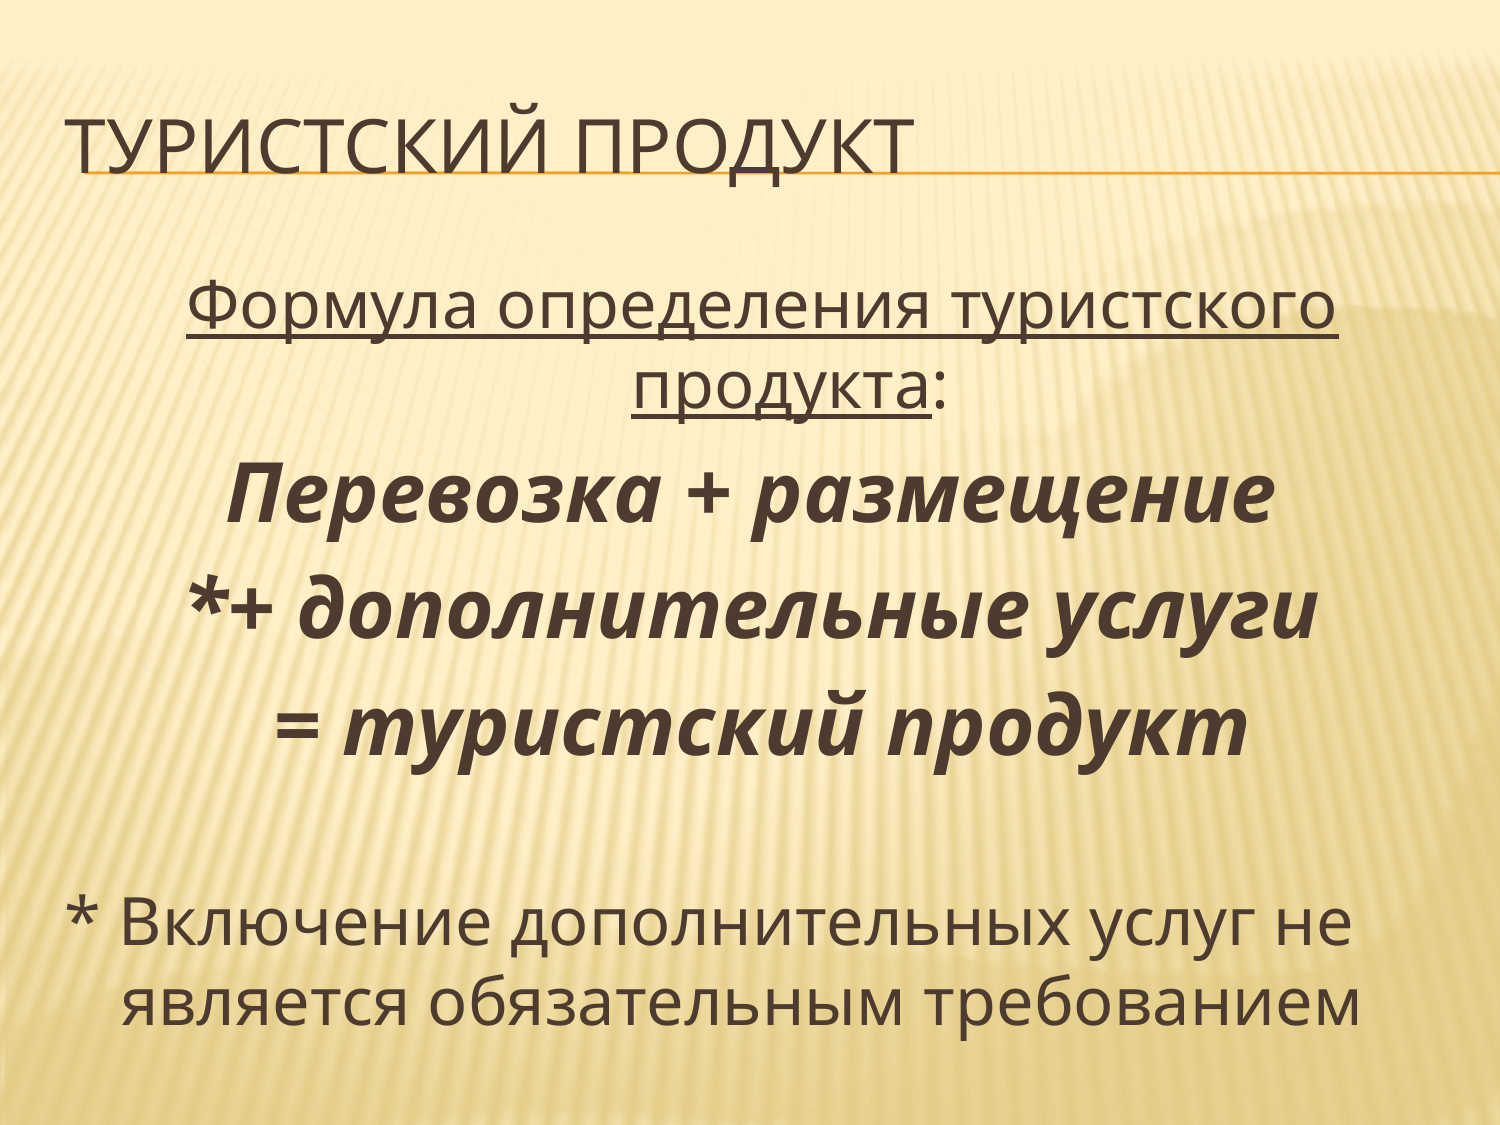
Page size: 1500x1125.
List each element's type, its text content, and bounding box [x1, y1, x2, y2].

list Формула определения туристского продукта: Перевозка + размещение *+ дополнительные услуги = туристский продукт * Включение дополнительных услуг не является обязательным требованием [50, 254, 1475, 998]
title Туристский продукт [50, 75, 1475, 213]
